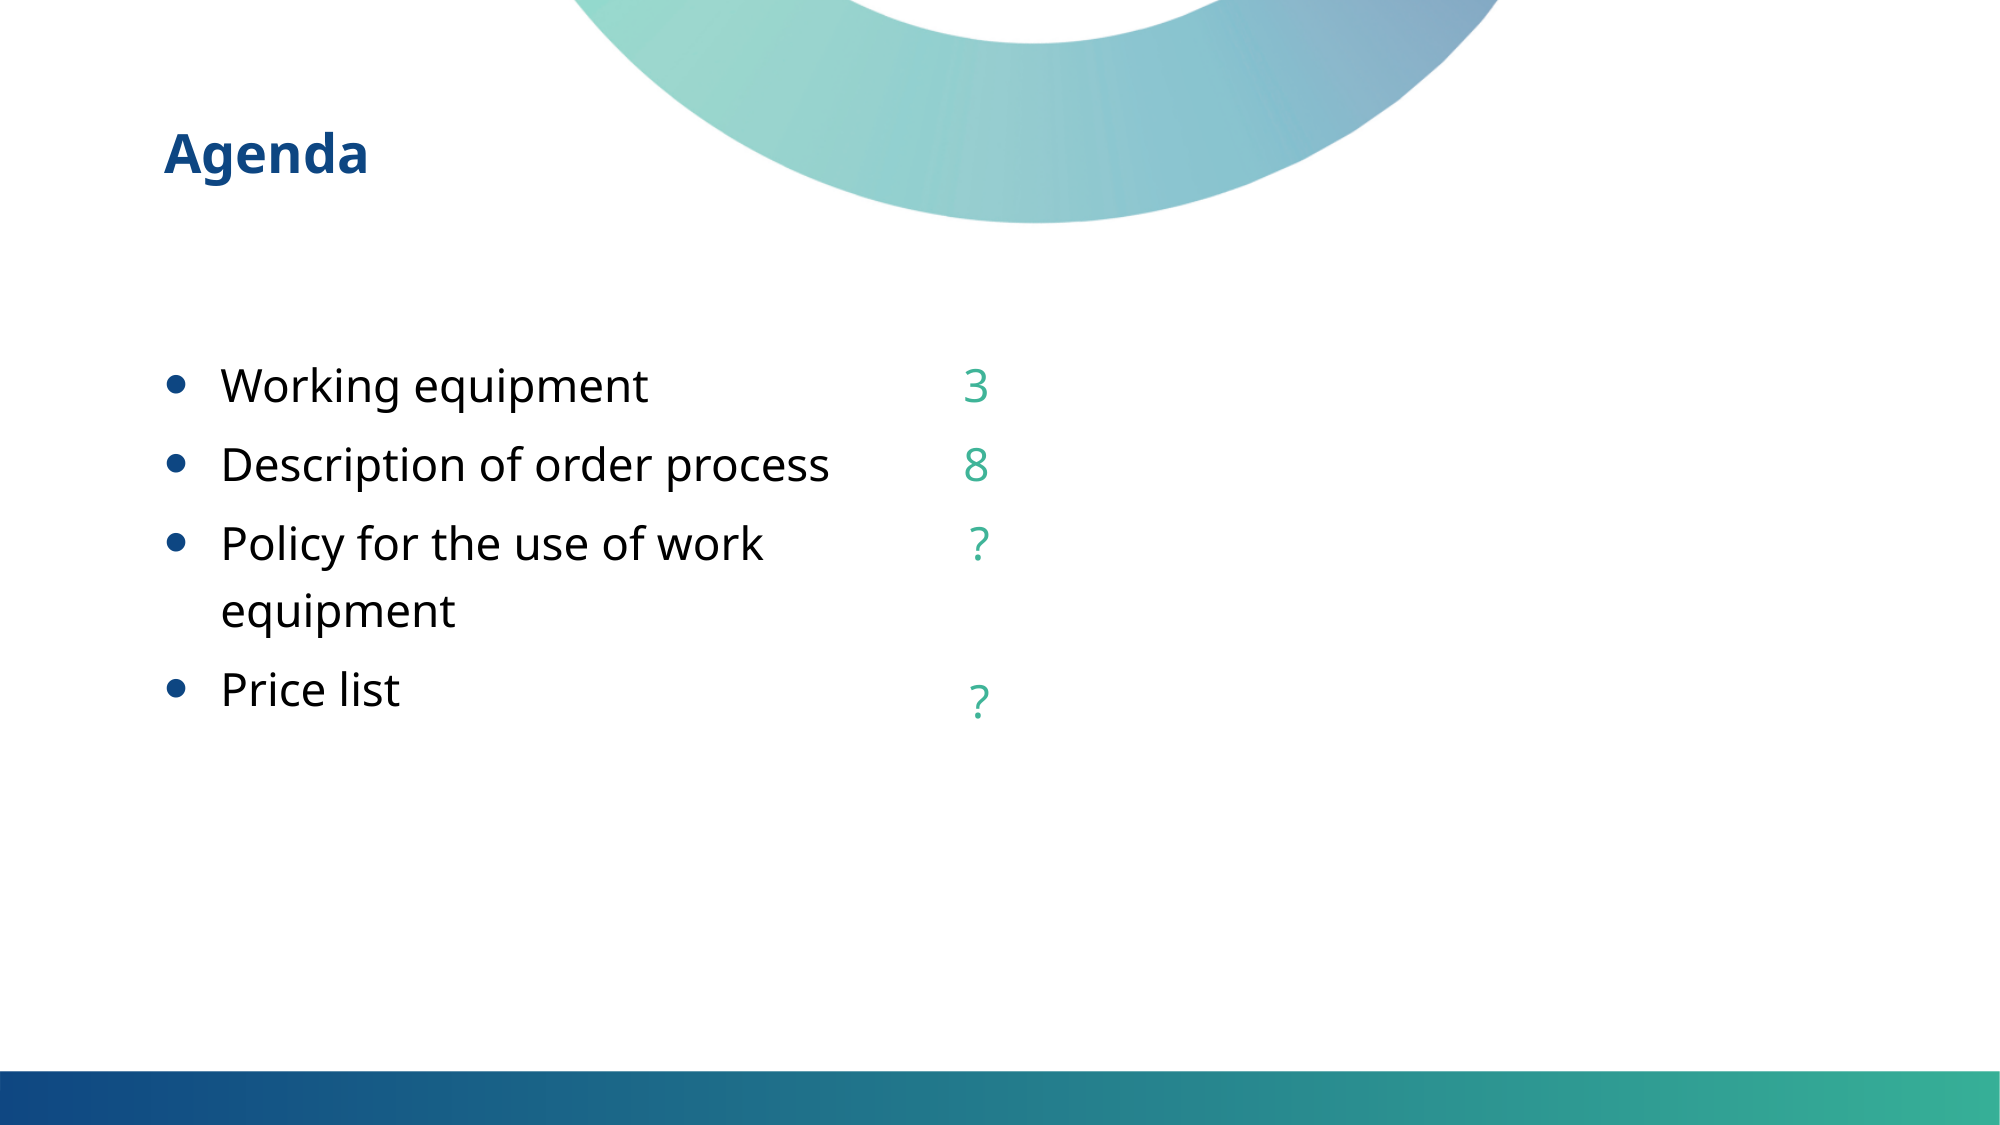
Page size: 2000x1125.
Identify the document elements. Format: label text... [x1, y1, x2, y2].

list 3 8 ? ? [862, 337, 1005, 1014]
picture [0, 0, 2000, 1125]
list Working equipment Description of order process Policy for the use of work equipment Price list [149, 337, 862, 1014]
list Agenda [149, 118, 1875, 244]
